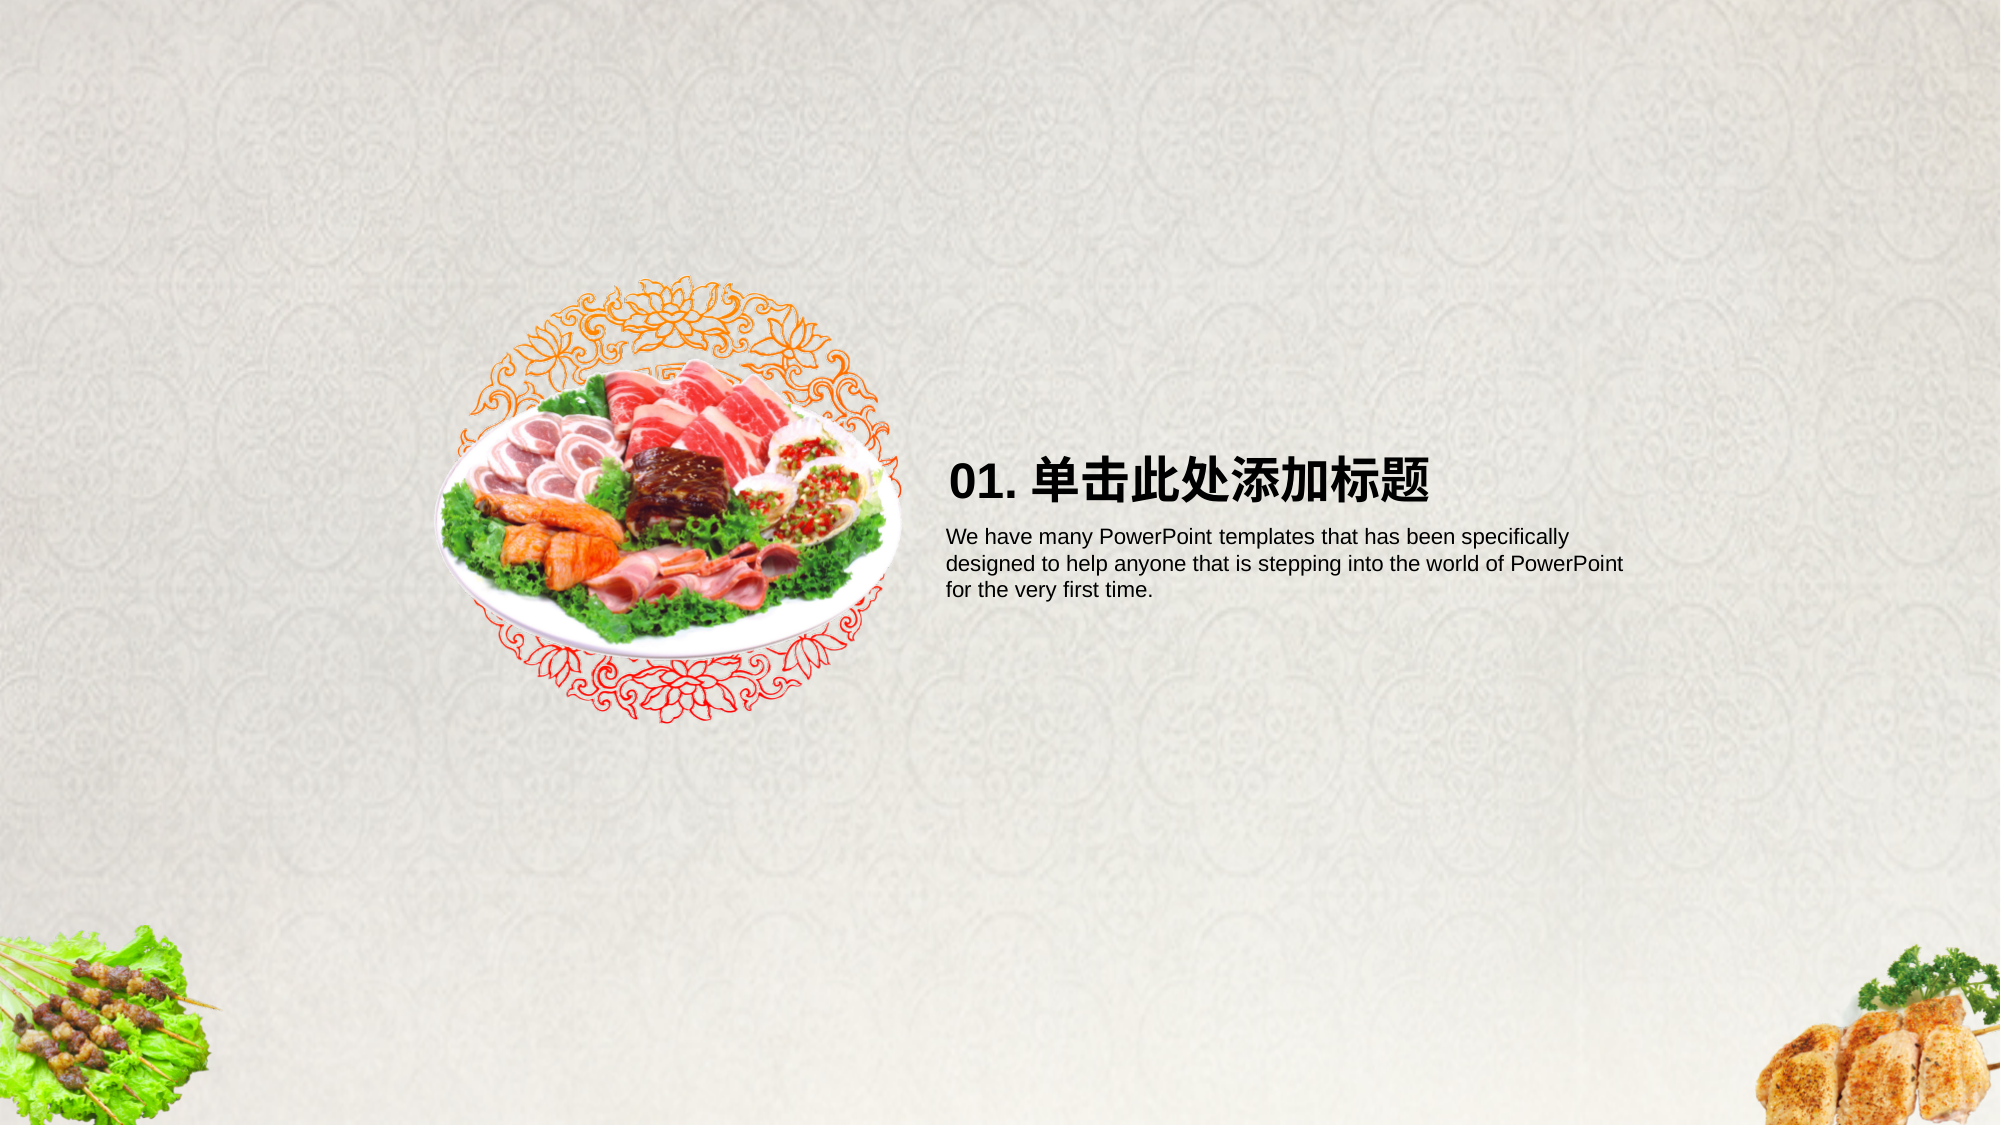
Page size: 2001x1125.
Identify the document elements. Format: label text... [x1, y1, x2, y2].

picture [0, 0, 2001, 1125]
text_box 01.单击此处添加标题 [948, 448, 1604, 509]
text_box We have many PowerPoint templates that has been specifically designed to help anyone that is stepping into the world of PowerPoint for the very first time. [931, 514, 1656, 610]
